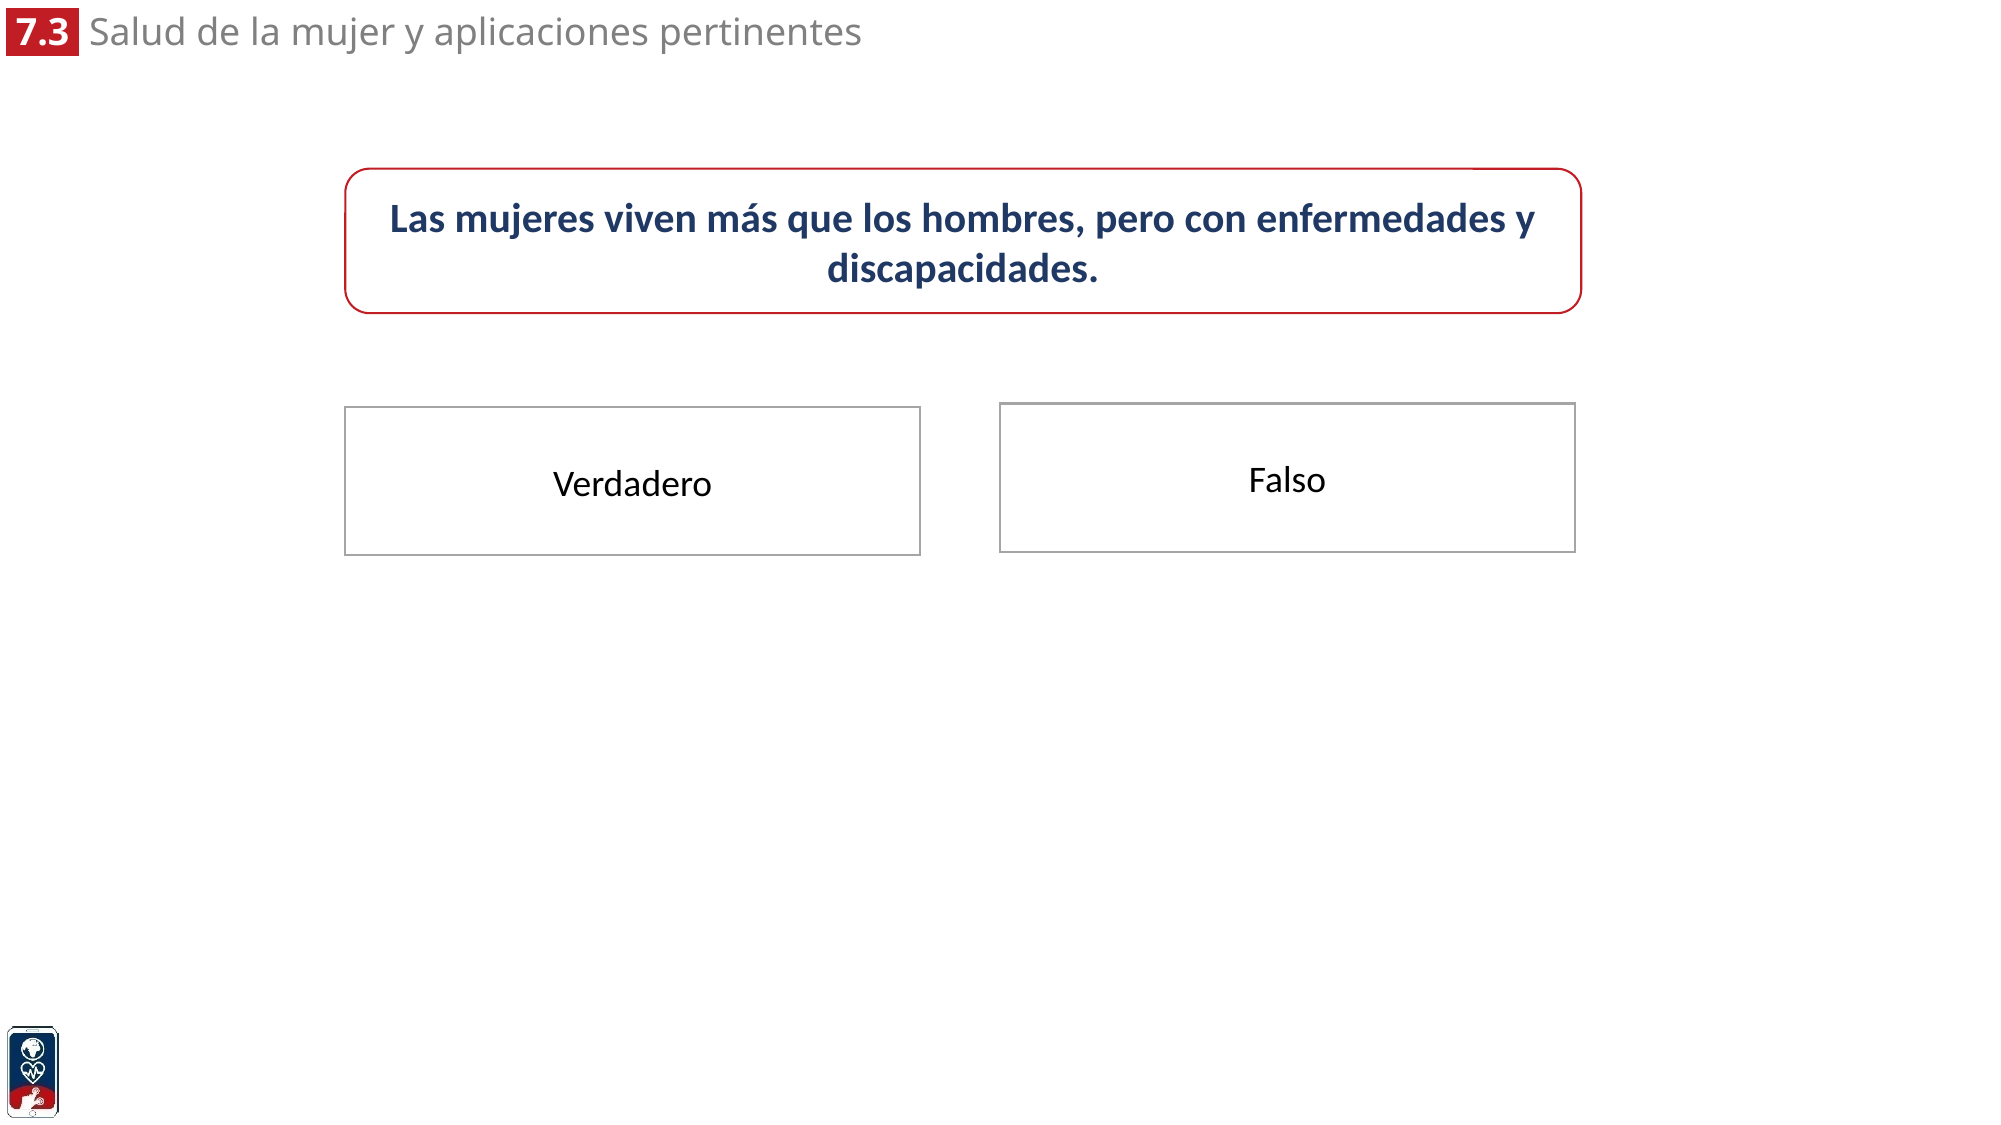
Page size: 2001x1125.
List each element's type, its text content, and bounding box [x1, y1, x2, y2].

text_box Las mujeres viven más que los hombres, pero con enfermedades y discapacidades. [344, 167, 1583, 315]
text_box Verdadero [344, 406, 921, 556]
text_box Falso [999, 402, 1576, 553]
picture [7, 1026, 59, 1118]
